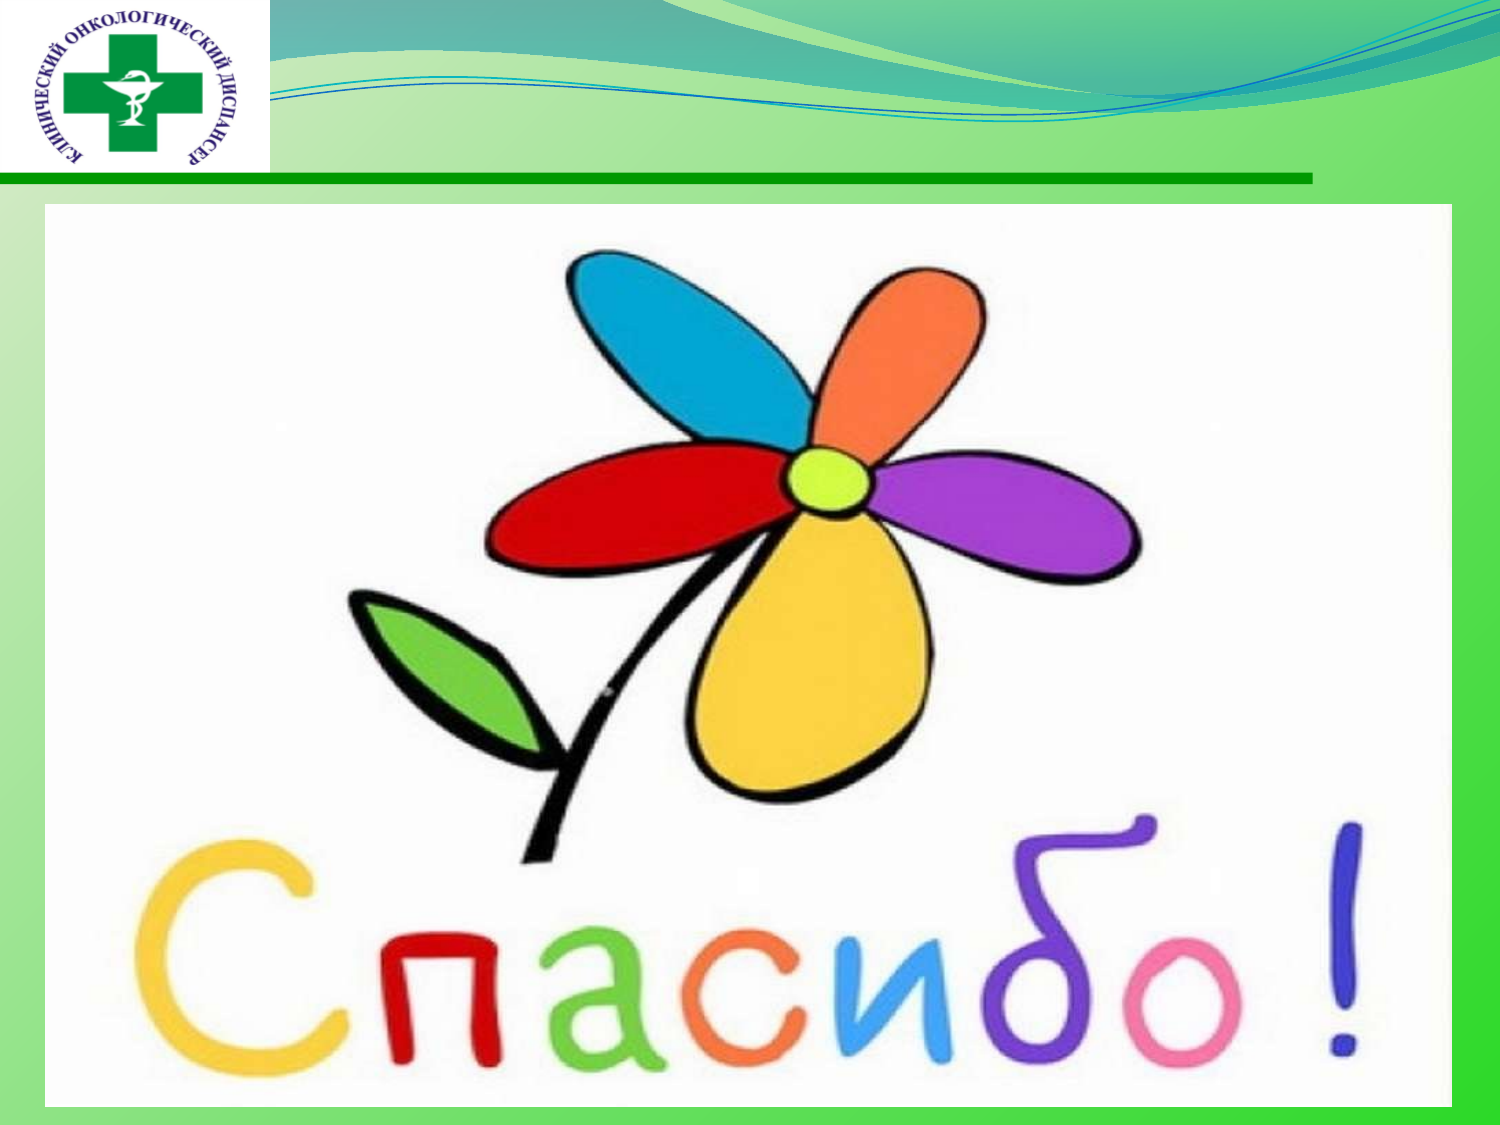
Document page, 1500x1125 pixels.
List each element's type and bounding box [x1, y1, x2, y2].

picture [45, 204, 1453, 1108]
text_box [0, 172, 1313, 185]
picture [0, 0, 270, 173]
